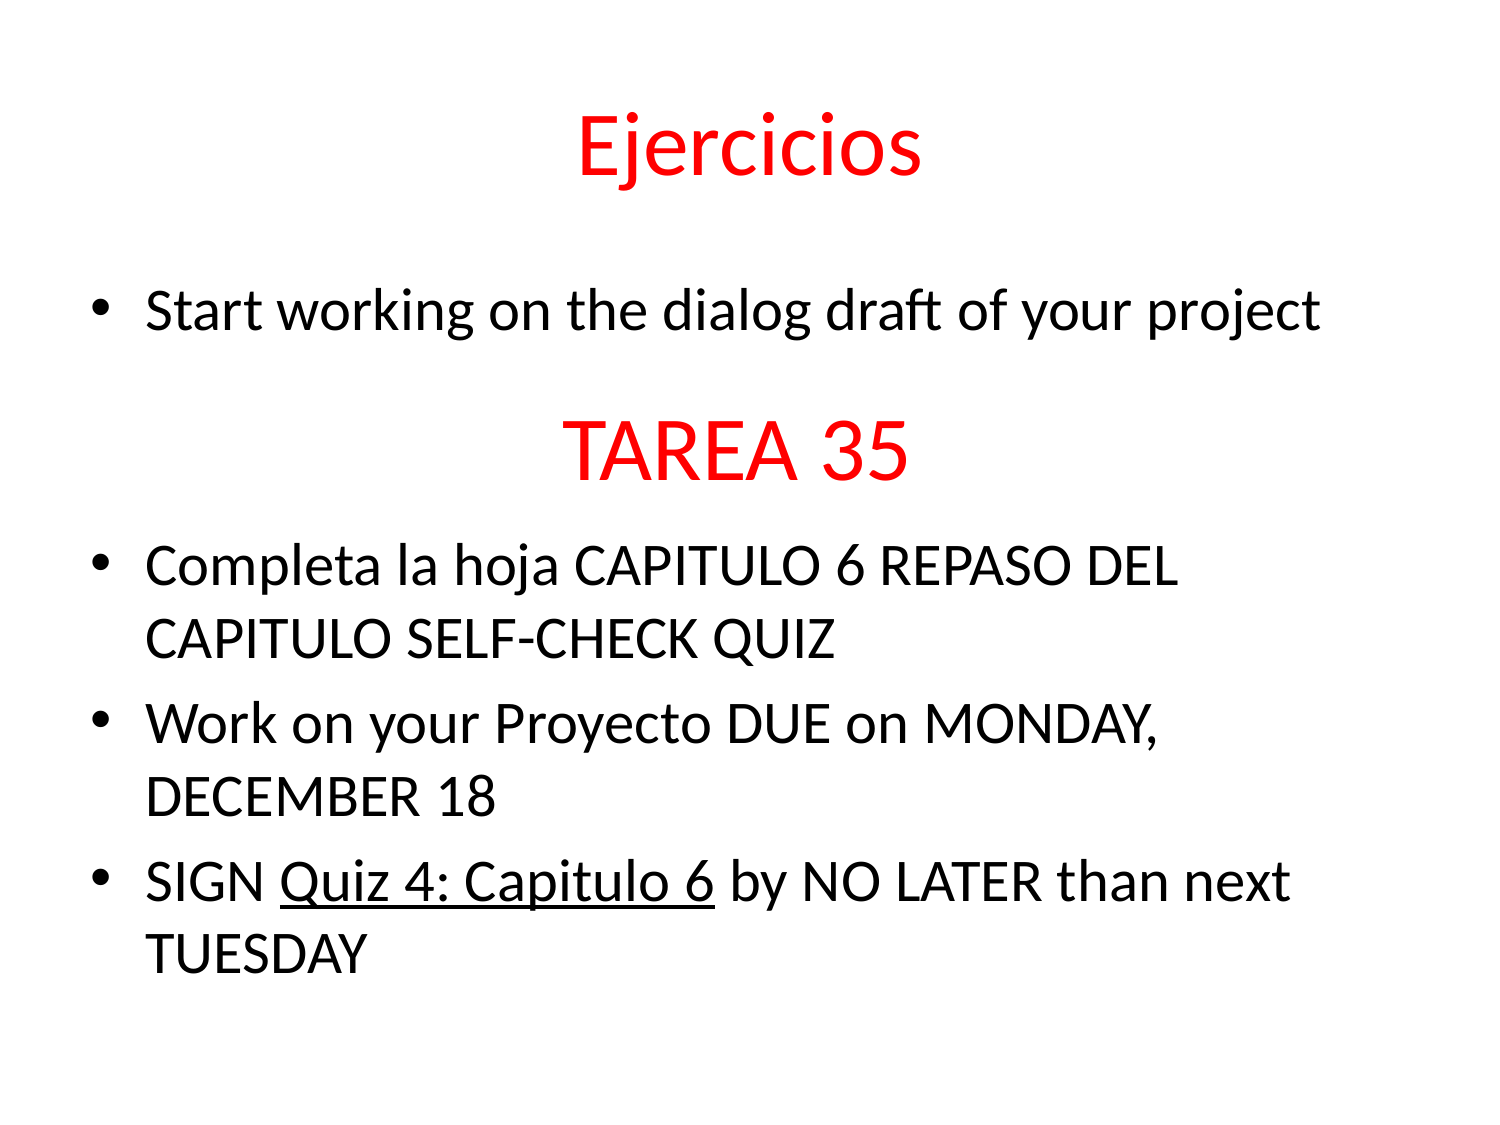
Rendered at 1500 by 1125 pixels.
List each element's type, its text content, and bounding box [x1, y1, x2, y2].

text_box TAREA 35 [62, 350, 1413, 538]
list Start working on the dialog draft of your project Completa la hoja CAPITULO 6 REPASO DEL CAPITULO SELF-CHECK QUIZ Work on your Proyecto DUE on MONDAY, DECEMBER 18 SIGN Quiz 4: Capitulo 6 by NO LATER than next TUESDAY [75, 262, 1425, 1005]
title Ejercicios [75, 45, 1425, 233]
